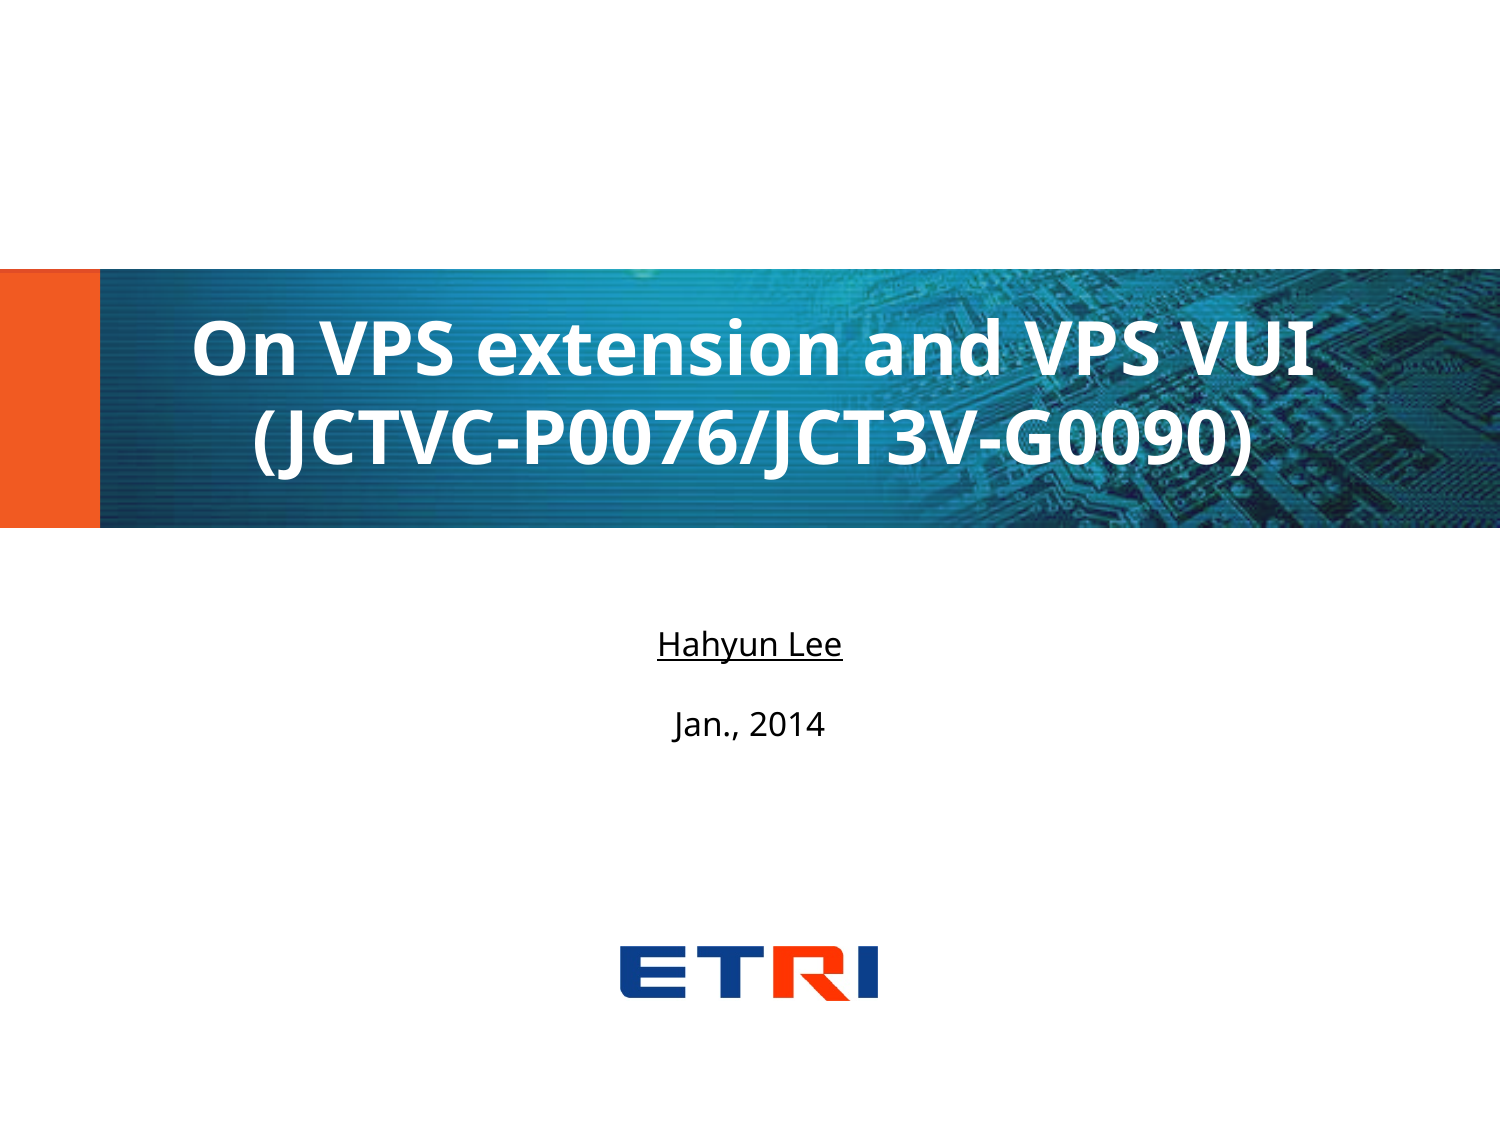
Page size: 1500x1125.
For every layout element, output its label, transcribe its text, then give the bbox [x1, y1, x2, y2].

picture [619, 946, 879, 1001]
text_box Hahyun Lee Jan., 2014 [0, 562, 1500, 804]
title On VPS extension and VPS VUI (JCTVC-P0076/JCT3V-G0090) [100, 269, 1407, 511]
picture [0, 269, 1500, 528]
